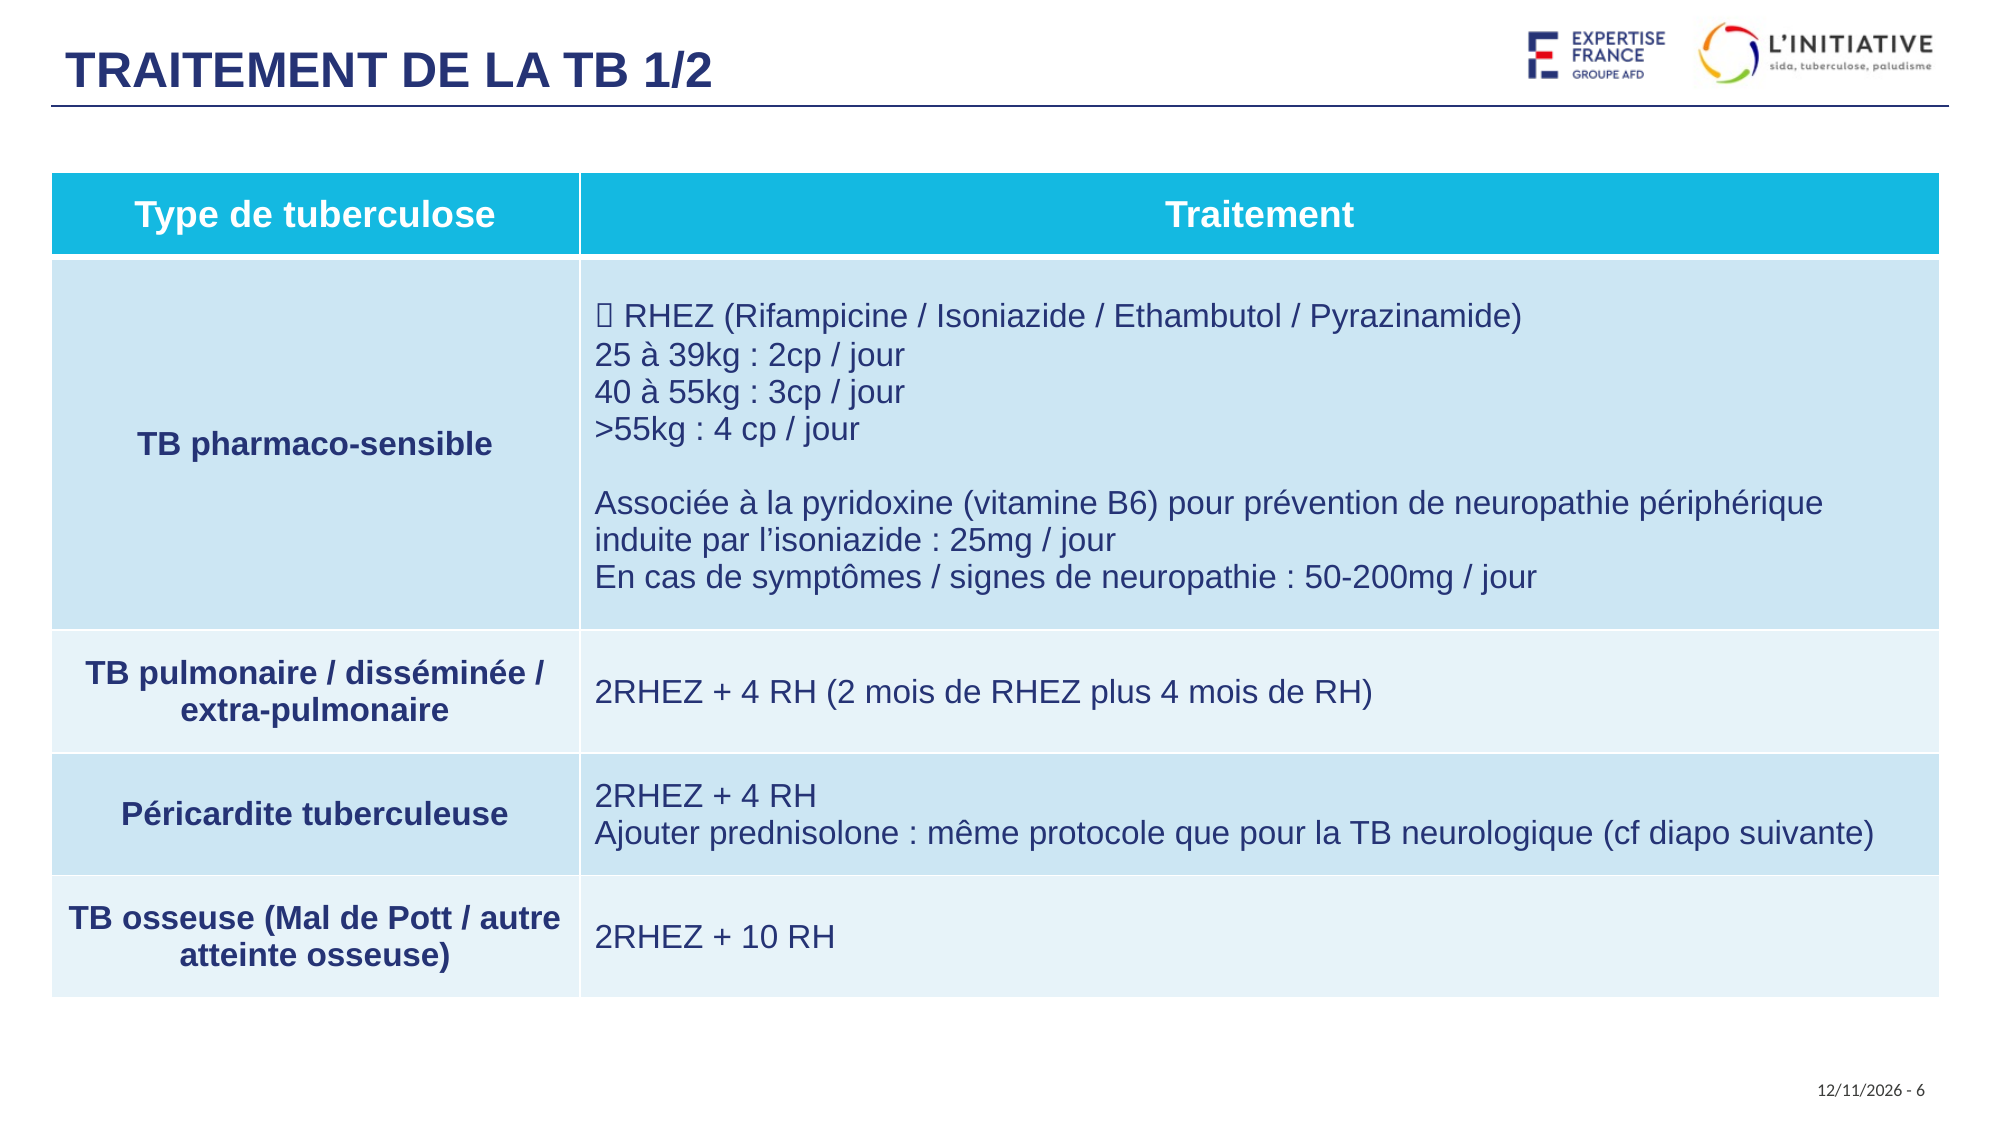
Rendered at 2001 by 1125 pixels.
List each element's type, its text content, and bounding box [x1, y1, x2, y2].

table_cell TB pulmonaire / disséminée / extra-pulmonaire [52, 631, 579, 752]
table_cell 2RHEZ + 10 RH [581, 876, 1939, 997]
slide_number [742, 1058, 1940, 1119]
title Traitement de la tb 1/2 [50, 16, 1950, 107]
picture [1514, 0, 1956, 106]
table_cell TB pharmaco-sensible [52, 260, 579, 629]
table_header Type de tuberculose [52, 173, 579, 254]
table_cell  RHEZ (Rifampicine / Isoniazide / Ethambutol / Pyrazinamide) 25 à 39kg : 2cp / jour 40 à 55kg : 3cp / jour >55kg : 4 cp / jour Associée à la pyridoxine (vitamine B6) pour prévention de neuropathie périphérique induite par l’isoniazide : 25mg / jour En cas de symptômes / signes de neuropathie : 50-200mg / jour [581, 260, 1939, 629]
table_cell Péricardite tuberculeuse [52, 754, 579, 875]
table_cell 2RHEZ + 4 RH (2 mois de RHEZ plus 4 mois de RH) [581, 631, 1939, 752]
table_header Traitement [581, 173, 1939, 254]
table_cell TB osseuse (Mal de Pott / autre atteinte osseuse) [52, 876, 579, 997]
table_cell 2RHEZ + 4 RH Ajouter prednisolone : même protocole que pour la TB neurologique (cf diapo suivante) [581, 754, 1939, 875]
